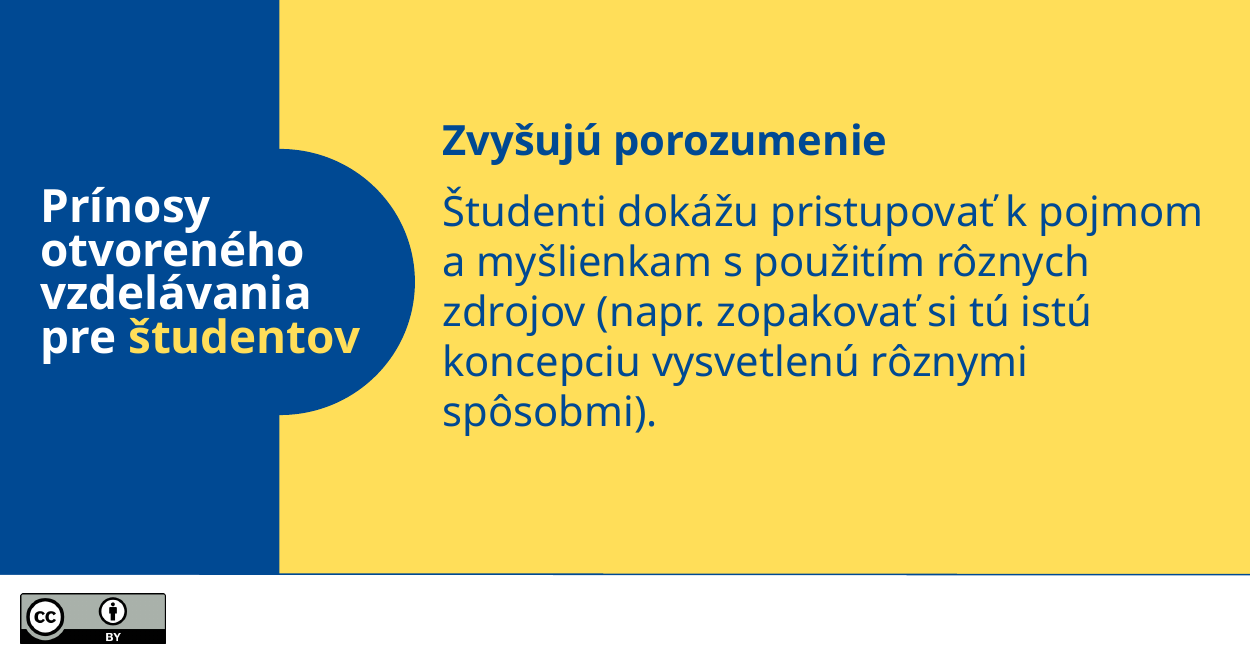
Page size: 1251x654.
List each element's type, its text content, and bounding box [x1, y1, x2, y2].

text_box [187, 378, 374, 416]
text_box Prínosy otvoreného vzdelávania pre študentov [25, 171, 409, 378]
text_box [0, 582, 1250, 654]
text_box Zvyšujú porozumenie Študenti dokážu pristupovať k pojmom a myšlienkam s použitím rôznych zdrojov (napr. zopakovať si tú istú koncepciu vysvetlenú rôznymi spôsobmi). [427, 98, 1227, 450]
text_box [0, 0, 280, 573]
text_box [206, 148, 355, 171]
text_box [409, 242, 415, 322]
picture [20, 592, 166, 645]
